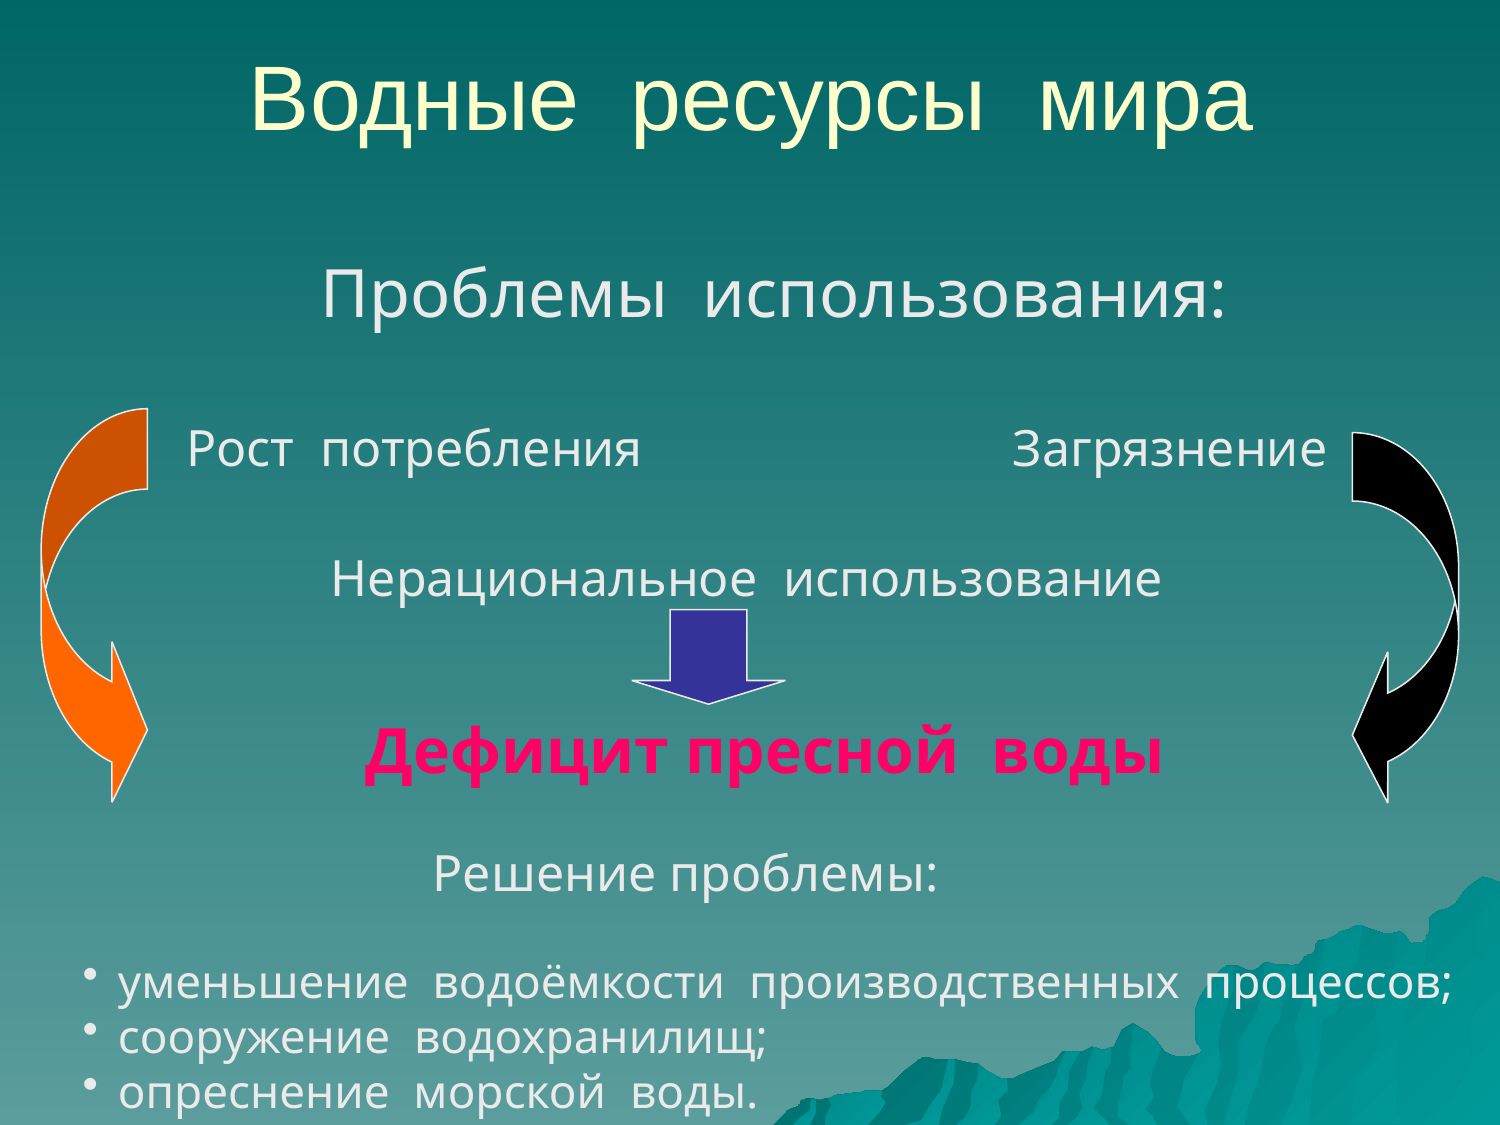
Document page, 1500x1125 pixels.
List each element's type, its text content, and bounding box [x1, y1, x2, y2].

text_box Рост потребления [171, 408, 659, 484]
text_box [41, 408, 148, 803]
text_box Загрязнение [998, 408, 1388, 484]
text_box [1352, 432, 1459, 804]
title Водные ресурсы мира [76, 0, 1428, 188]
text_box уменьшение водоёмкости производственных процессов; сооружение водохранилищ; опреснение морской воды. [67, 945, 1469, 1125]
list Проблемы использования: [253, 243, 1296, 343]
text_box Дефицит пресной воды [351, 704, 1181, 794]
text_box Нерациональное использование [316, 538, 1179, 614]
text_box [631, 609, 786, 705]
text_box Решение проблемы: [417, 834, 954, 909]
